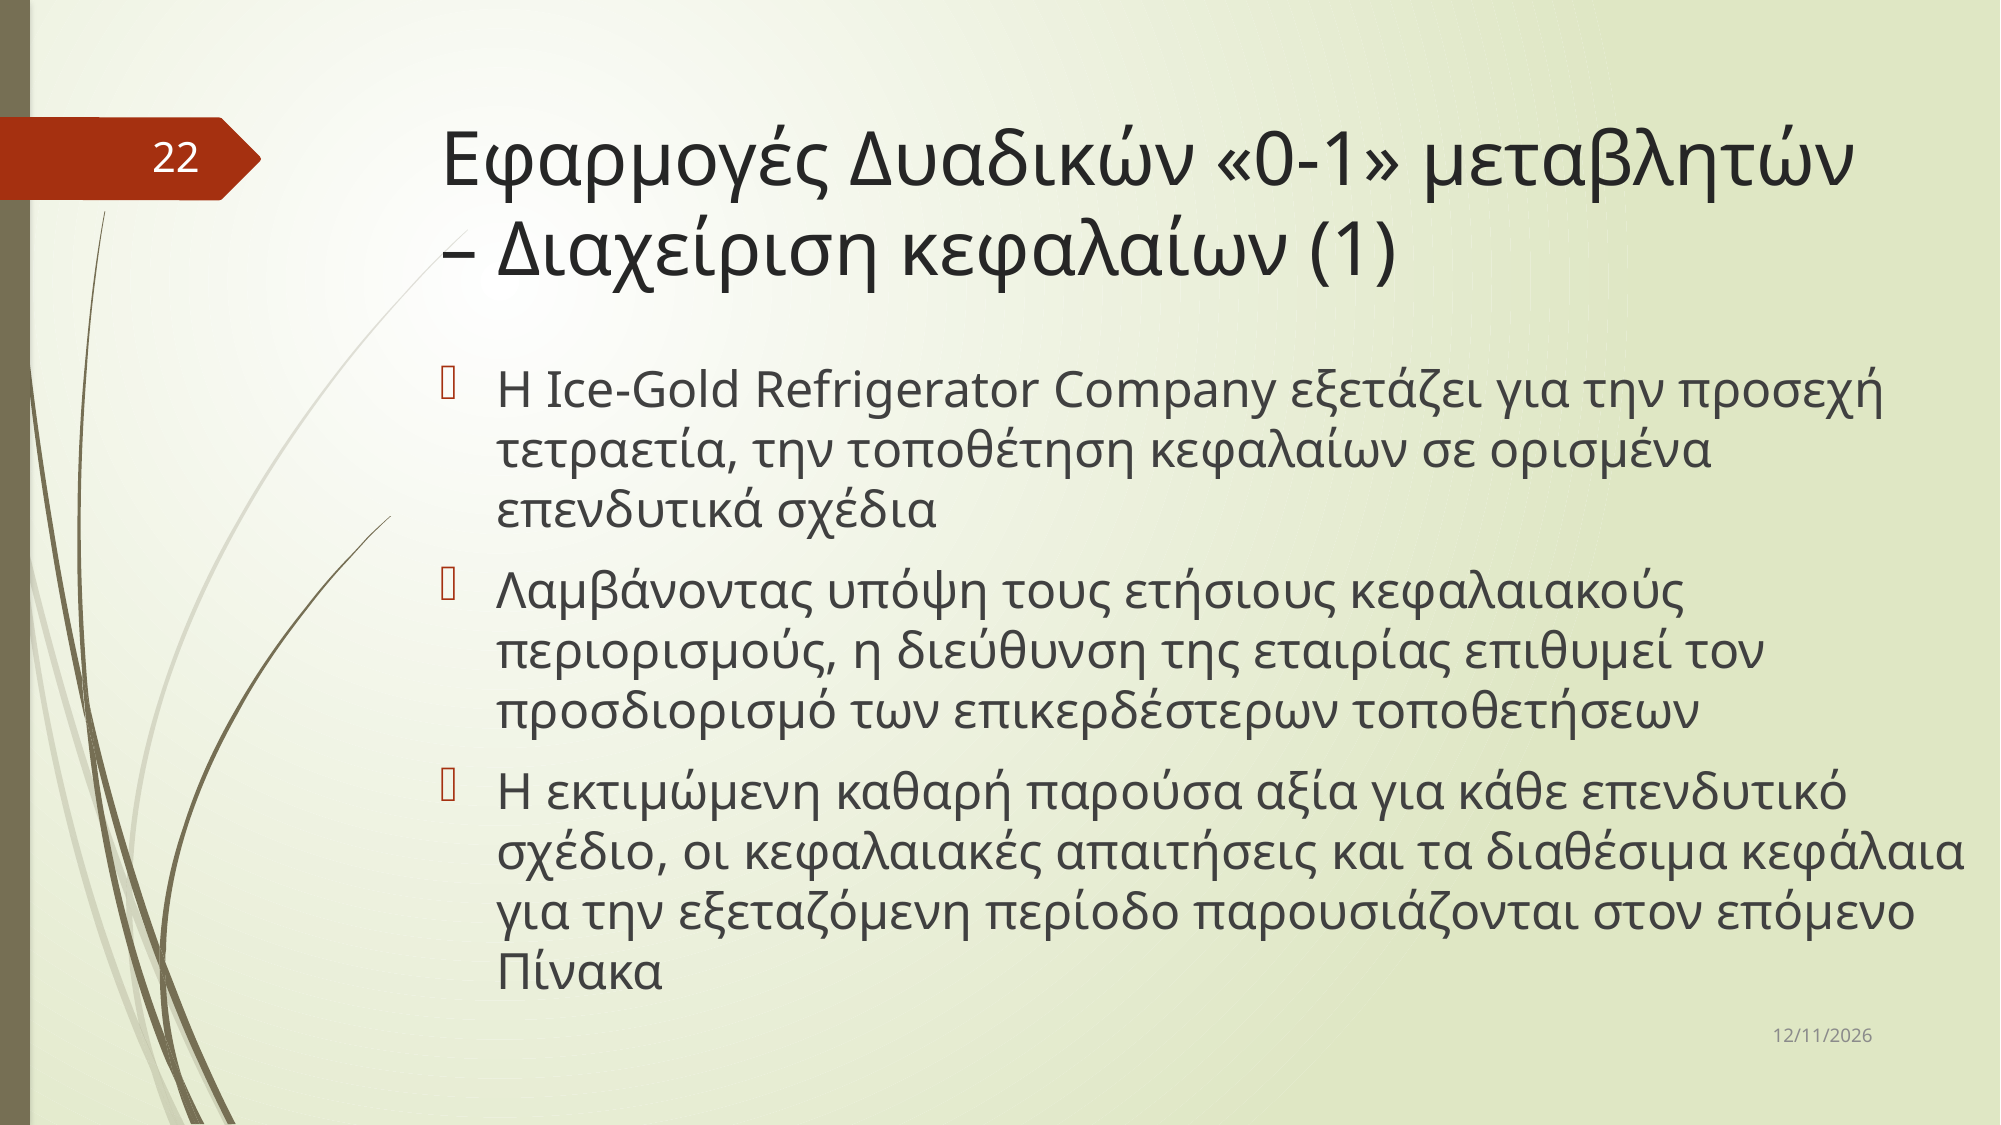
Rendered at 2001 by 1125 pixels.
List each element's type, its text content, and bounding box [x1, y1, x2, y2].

list Η Ice-Gold Refrigerator Company εξετάζει για την προσεχή τετραετία, την τοποθέτηση κεφαλαίων σε ορισμένα επενδυτικά σχέδια Λαμβάνοντας υπόψη τους ετήσιους κεφαλαιακούς περιορισμούς, η διεύθυνση της εταιρίας επιθυμεί τον προσδιορισμό των επικερδέστερων τοποθετήσεων Η εκτιμώμενη καθαρή παρούσα αξία για κάθε επενδυτικό σχέδιο, οι κεφαλαιακές απαιτήσεις και τα διαθέσιμα κεφάλαια για την εξεταζόμενη περίοδο παρουσιάζονται στον επόμενο Πίνακα [424, 350, 2000, 1067]
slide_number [1699, 1005, 1888, 1067]
title Εφαρμογές Δυαδικών «0-1» μεταβλητών – Διαχείριση κεφαλαίων (1) [425, 102, 1888, 313]
slide_number 22 [87, 129, 216, 190]
